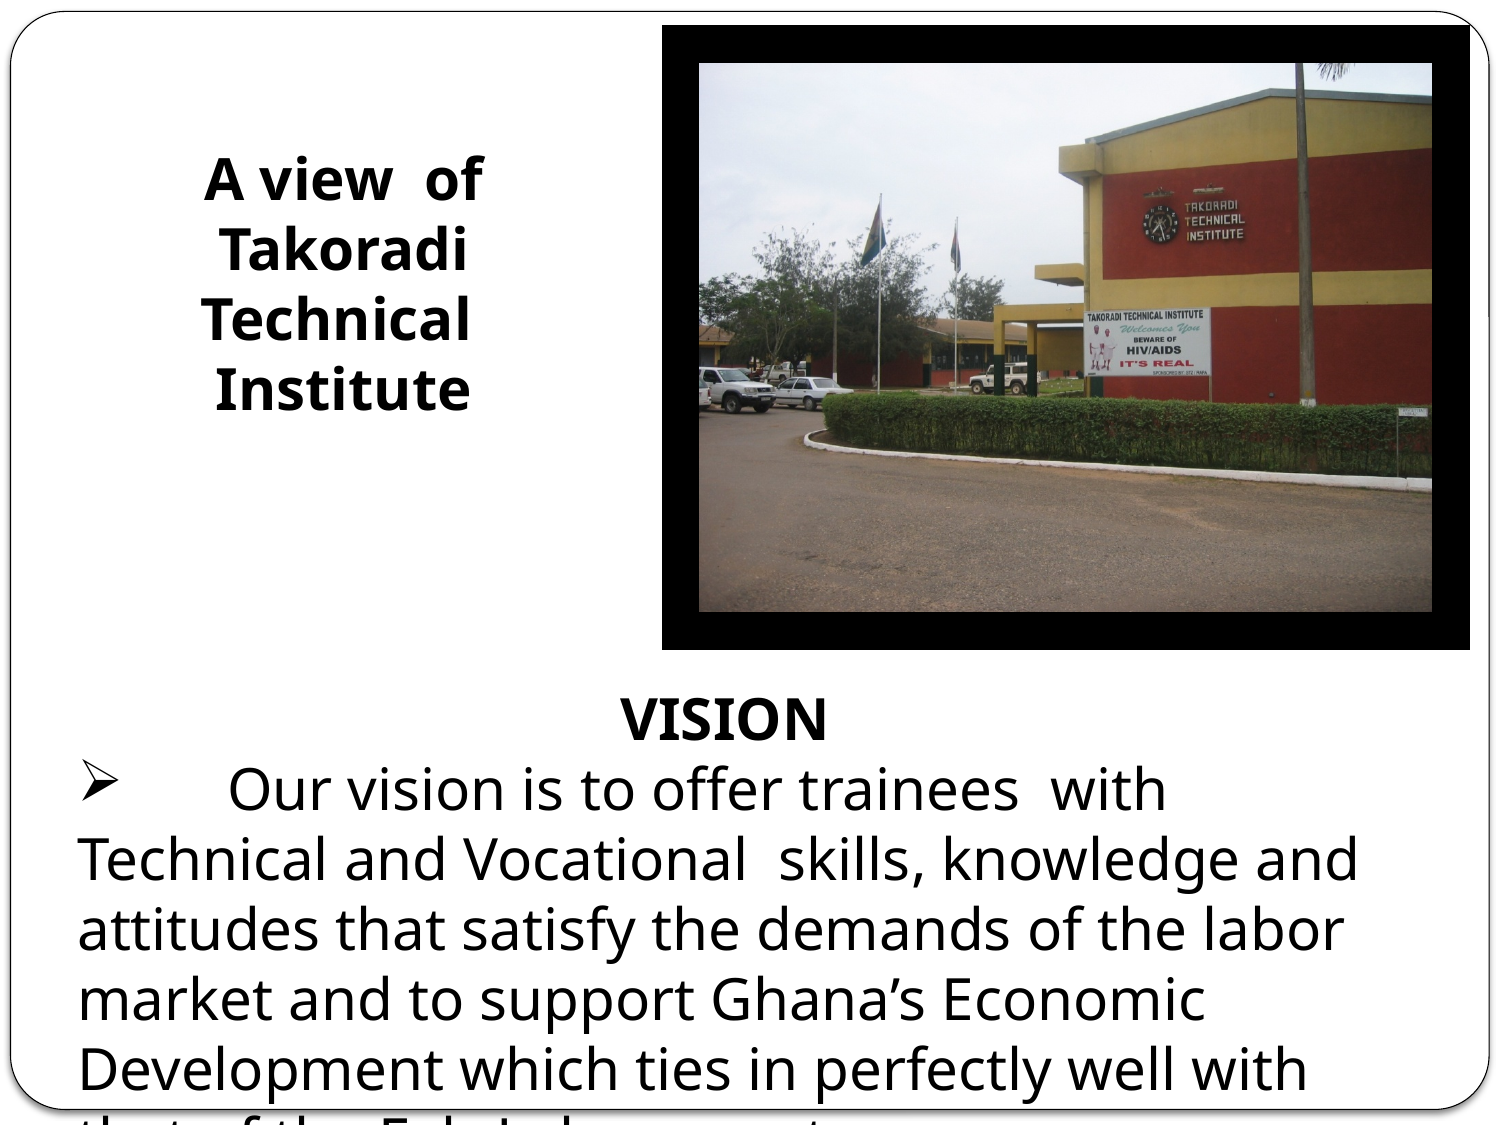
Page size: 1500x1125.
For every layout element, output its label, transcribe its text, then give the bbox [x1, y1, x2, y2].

text_box VISION Our vision is to offer trainees with Technical and Vocational skills, knowledge and attitudes that satisfy the demands of the labor market and to support Ghana’s Economic Development which ties in perfectly well with that of the Fab-Lab concept. [62, 675, 1388, 1125]
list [698, 62, 1433, 613]
title A view of Takoradi Technical Institute [50, 212, 638, 438]
